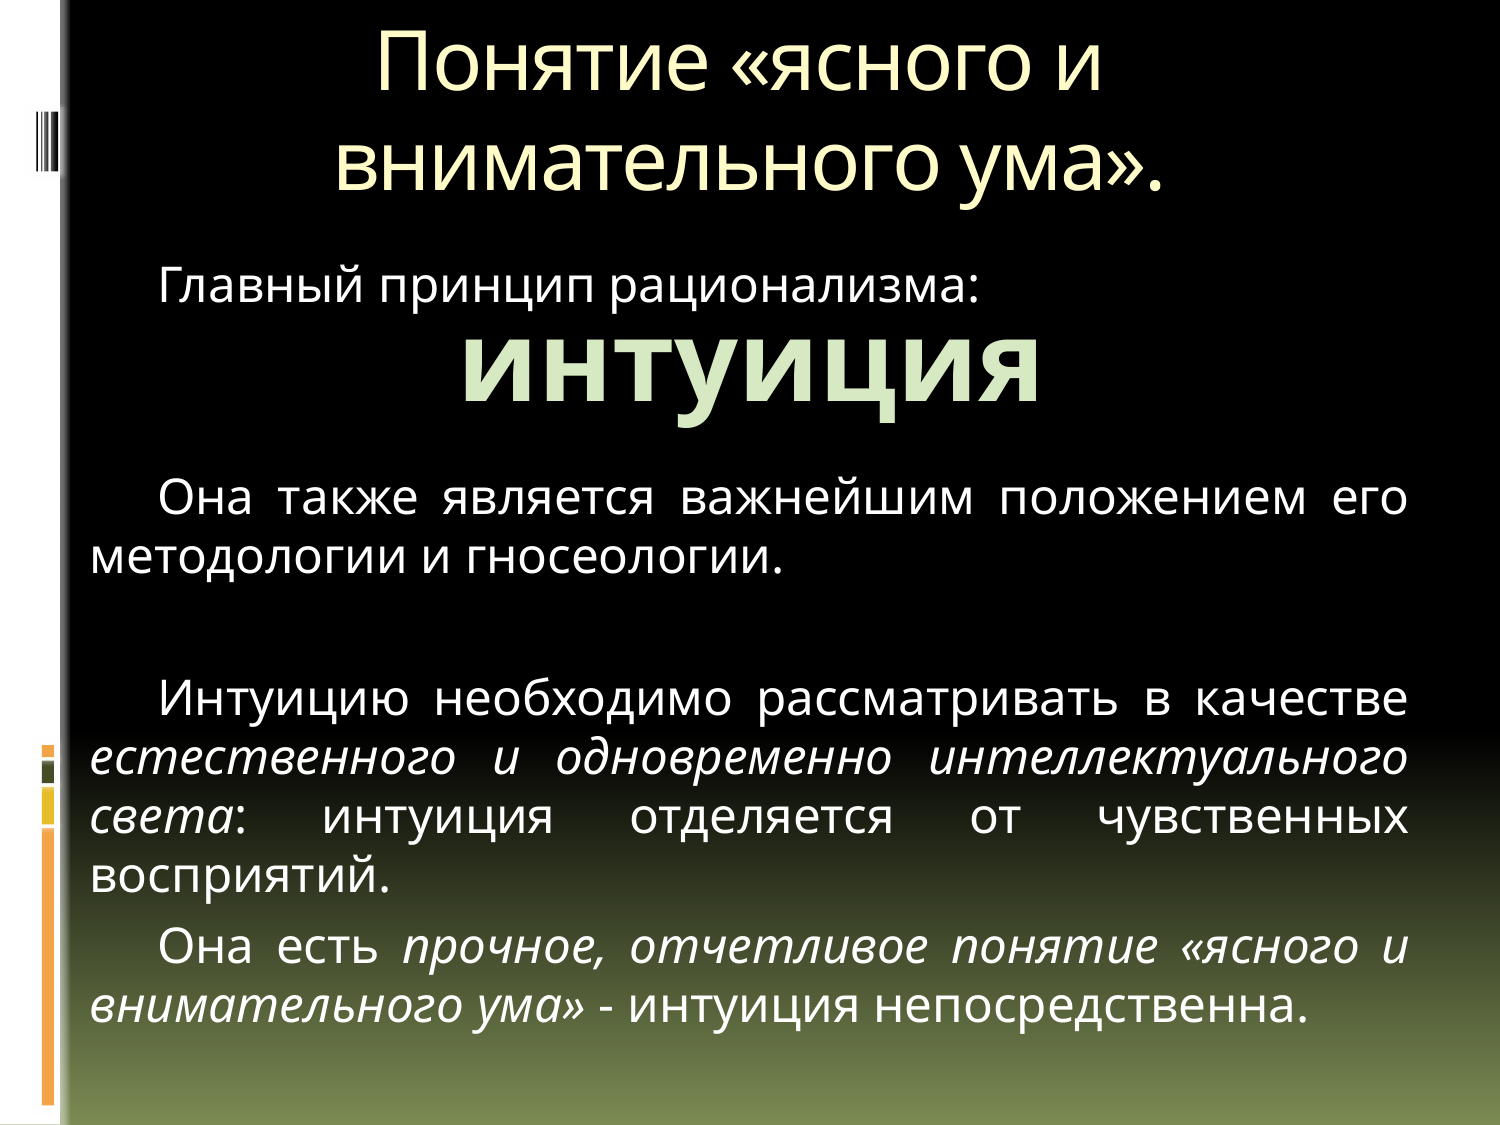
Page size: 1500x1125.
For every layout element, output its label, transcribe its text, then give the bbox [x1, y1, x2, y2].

text_box интуиция [442, 281, 1061, 432]
list Главный принцип рационализма: Она также является важнейшим положением его методологии и гносеологии. Интуицию необходимо рассматривать в качестве естественного и одновременно интеллектуального света: интуиция отделяется от чувственных восприятий. Она есть прочное, отчетливое понятие «ясного и внимательного ума» - интуиция непосредственна. [75, 246, 1425, 1059]
title Понятие «ясного и внимательного ума». [75, 0, 1425, 246]
